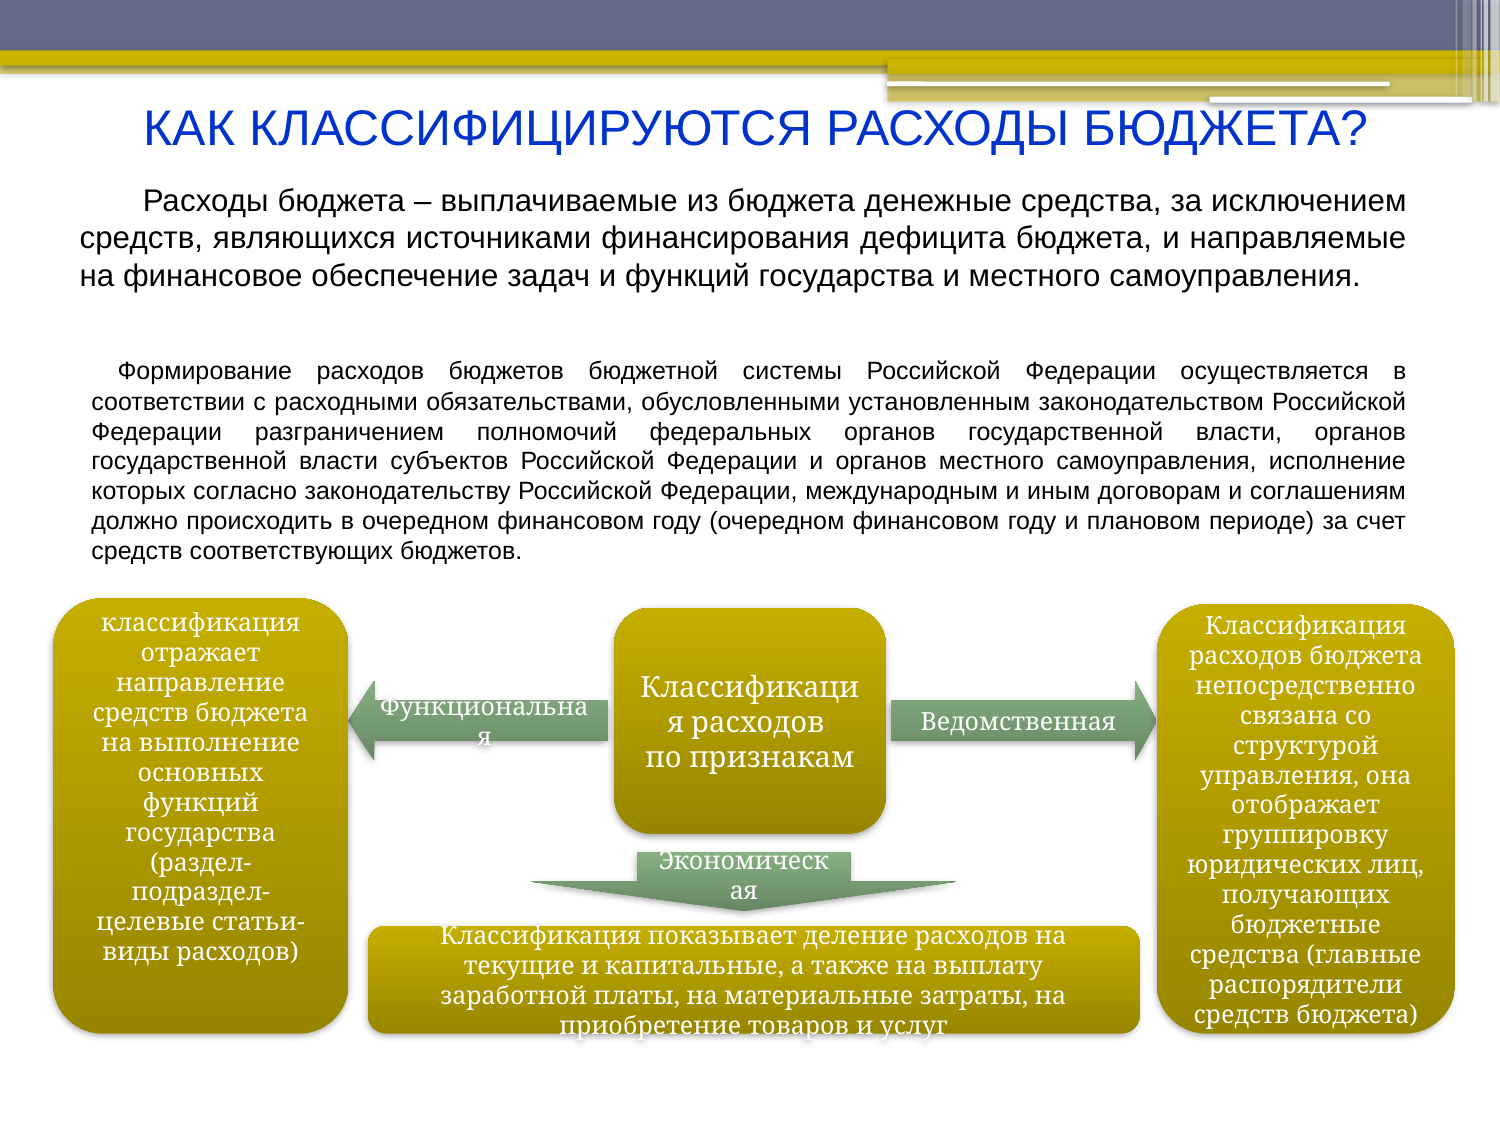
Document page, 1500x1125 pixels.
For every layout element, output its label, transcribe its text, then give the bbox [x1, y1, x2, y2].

text_box Классификация показывает деление расходов на текущие и капитальные, а также на выплату заработной платы, на материальные затраты, на приобретение товаров и услуг [367, 925, 1140, 1034]
text_box Классификация расходов по признакам [613, 607, 886, 835]
text_box Экономическая [531, 852, 957, 912]
text_box Функциональная [355, 680, 608, 761]
text_box Расходы бюджета – выплачиваемые из бюджета денежные средства, за исключением средств, являющихся источниками финансирования дефицита бюджета, и направляемые на финансовое обеспечение задач и функций государства и местного самоуправления. [64, 172, 1424, 300]
text_box классификация отражает направление средств бюджета на выполнение основных функций государства (раздел-подраздел-целевые статьи-виды расходов) [53, 598, 349, 1034]
text_box Ведомственная [890, 680, 1150, 761]
text_box Формирование расходов бюджетов бюджетной системы Российской Федерации осуществляется в соответствии с расходными обязательствами, обусловленными установленным законодательством Российской Федерации разграничением полномочий федеральных органов государственной власти, органов государственной власти субъектов Российской Федерации и органов местного самоуправления, исполнение которых согласно законодательству Российской Федерации, международным и иным договорам и соглашениям должно происходить в очередном финансовом году (очередном финансовом году и плановом периоде) за счет средств соответствующих бюджетов. [76, 342, 1424, 607]
text_box Классификация расходов бюджета непосредственно связана со структурой управления, она отображает группировку юридических лиц, получающих бюджетные средства (главные распорядители средств бюджета) [1156, 604, 1456, 1034]
text_box КАК КЛАССИФИЦИРУЮТСЯ РАСХОДЫ БЮДЖЕТА? [64, 88, 1447, 164]
